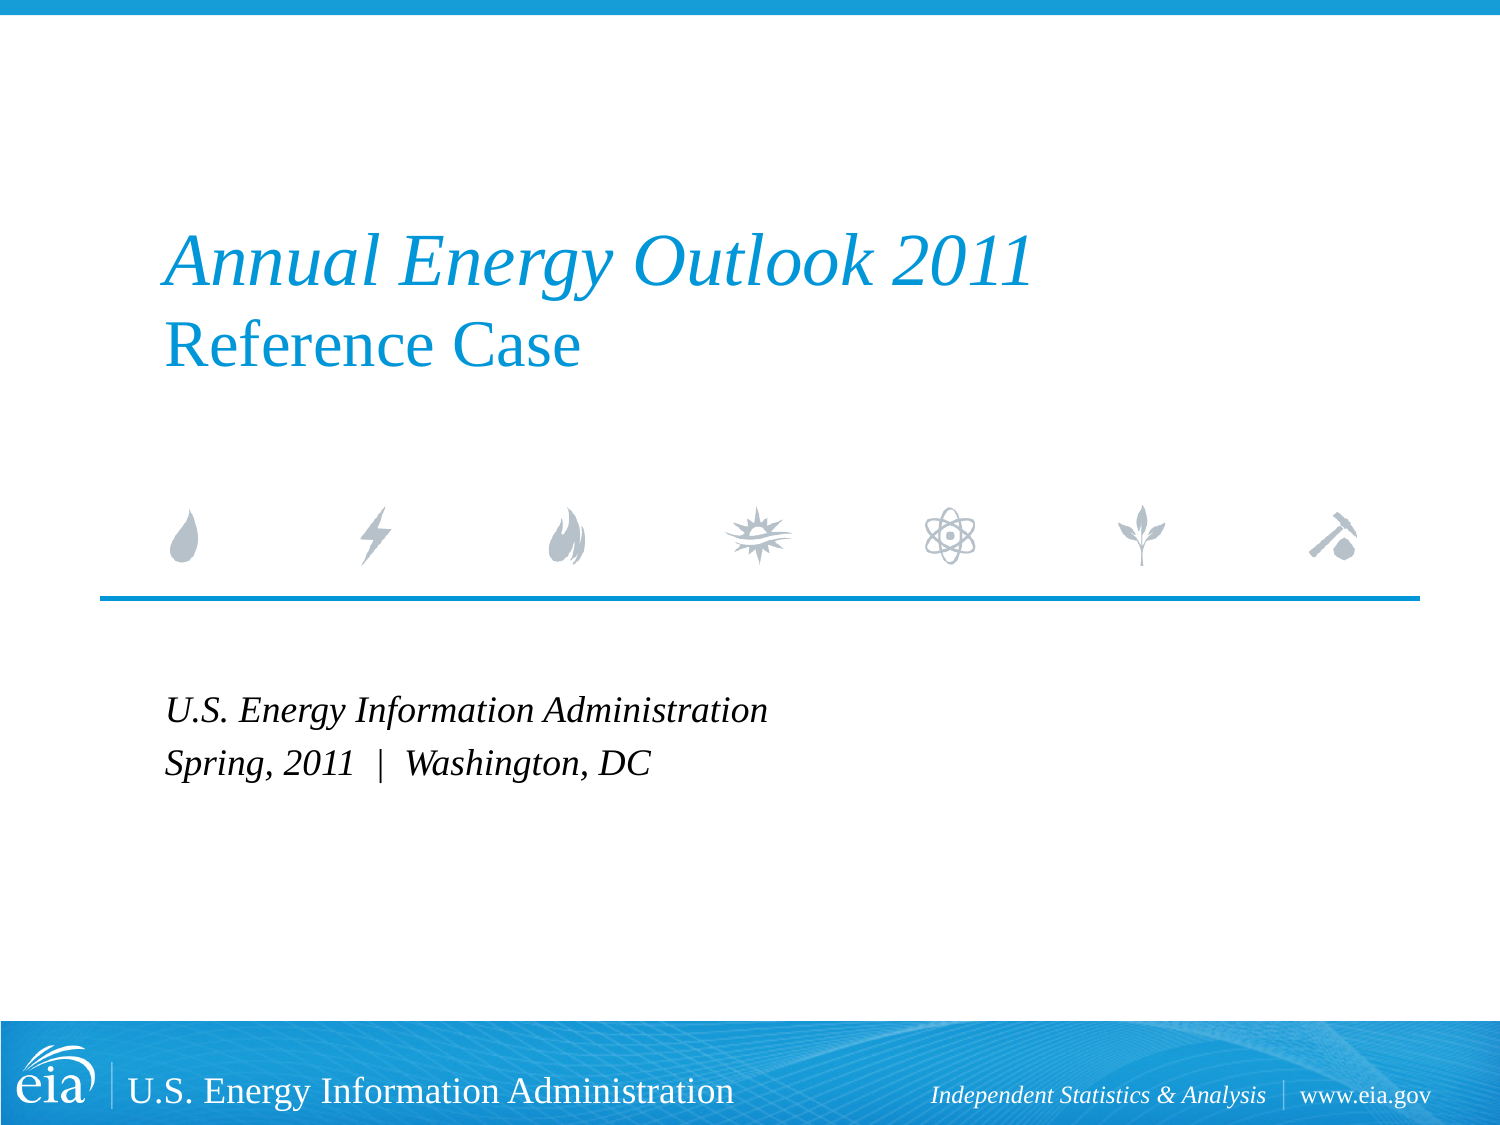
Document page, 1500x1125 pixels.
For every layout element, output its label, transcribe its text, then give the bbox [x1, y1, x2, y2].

picture [170, 505, 1357, 566]
picture [2, 1021, 1500, 1125]
title Annual Energy Outlook 2011 Reference Case [150, 162, 1425, 388]
list U.S. Energy Information Administration Spring, 2011 | Washington, DC [150, 625, 1363, 858]
